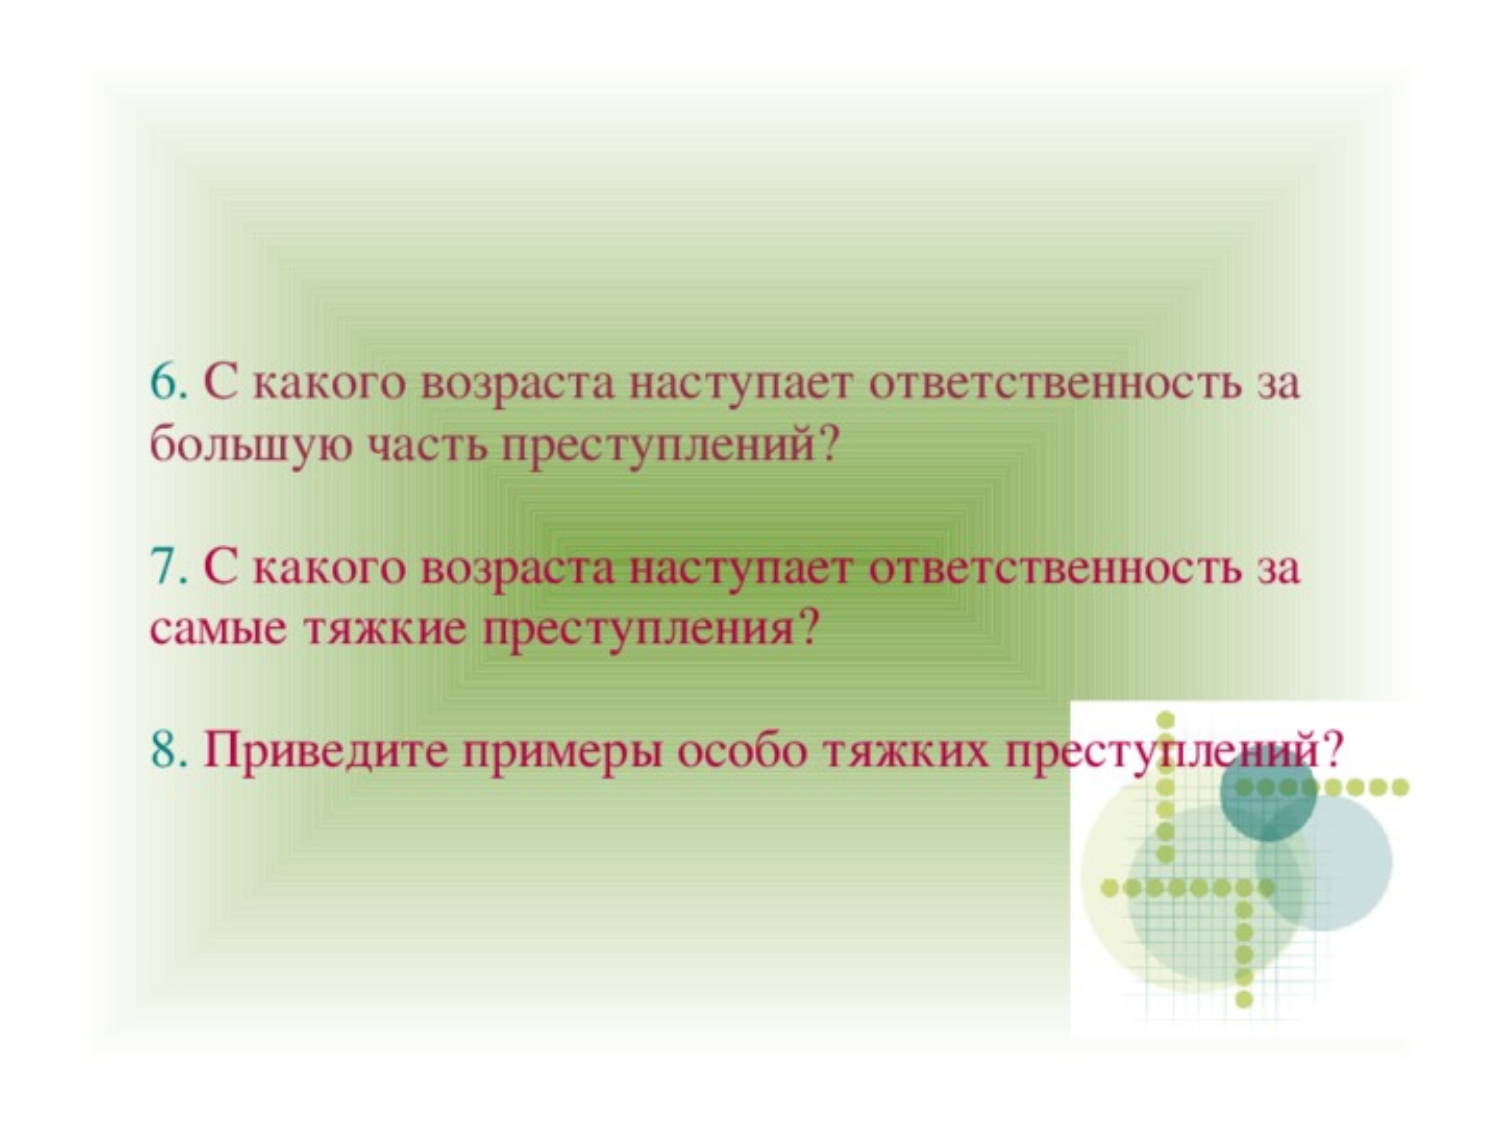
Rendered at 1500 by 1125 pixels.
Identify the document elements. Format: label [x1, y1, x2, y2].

picture [83, 62, 1417, 1063]
